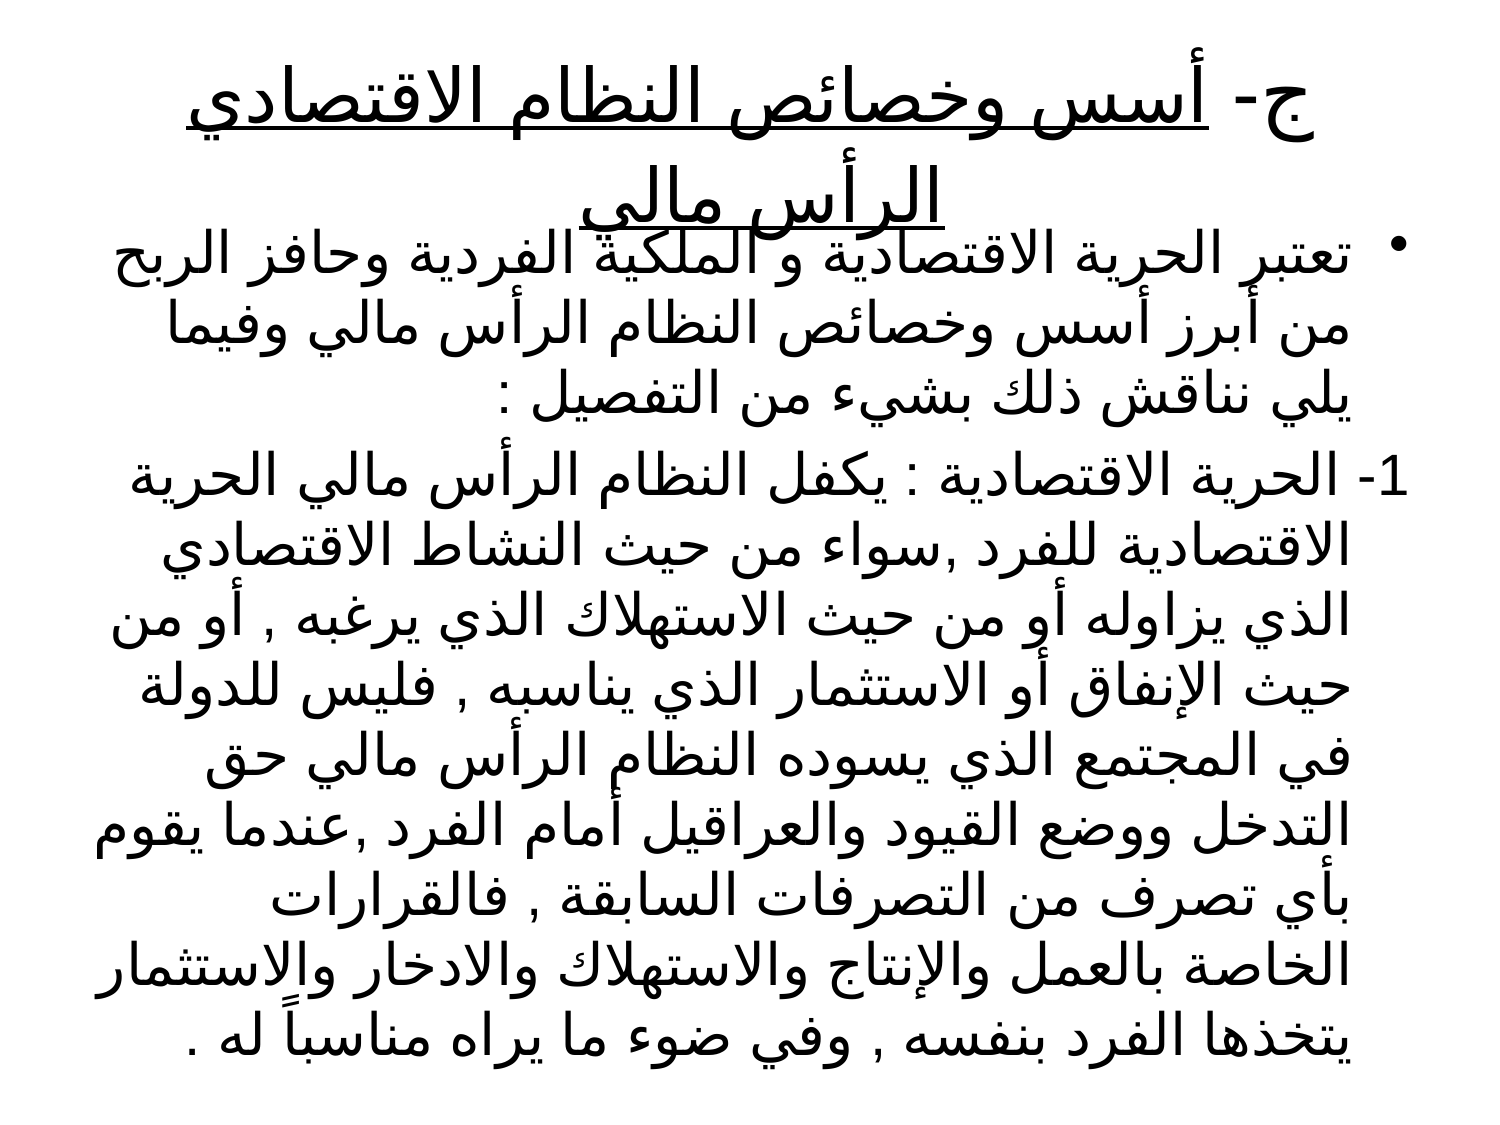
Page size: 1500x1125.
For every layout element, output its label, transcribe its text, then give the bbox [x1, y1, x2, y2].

list تعتبر الحرية الاقتصادية و الملكية الفردية وحافز الربح من أبرز أسس وخصائص النظام الرأس مالي وفيما يلي نناقش ذلك بشيء من التفصيل : 1- الحرية الاقتصادية : يكفل النظام الرأس مالي الحرية الاقتصادية للفرد ,سواء من حيث النشاط الاقتصادي الذي يزاوله أو من حيث الاستهلاك الذي يرغبه , أو من حيث الإنفاق أو الاستثمار الذي يناسبه , فليس للدولة في المجتمع الذي يسوده النظام الرأس مالي حق التدخل ووضع القيود والعراقيل أمام الفرد ,عندما يقوم بأي تصرف من التصرفات السابقة , فالقرارات الخاصة بالعمل والإنتاج والاستهلاك والادخار والاستثمار يتخذها الفرد بنفسه , وفي ضوء ما يراه مناسباً له . [74, 207, 1426, 1071]
title ج- أسس وخصائص النظام الاقتصادي الرأس مالي [74, 44, 1426, 207]
